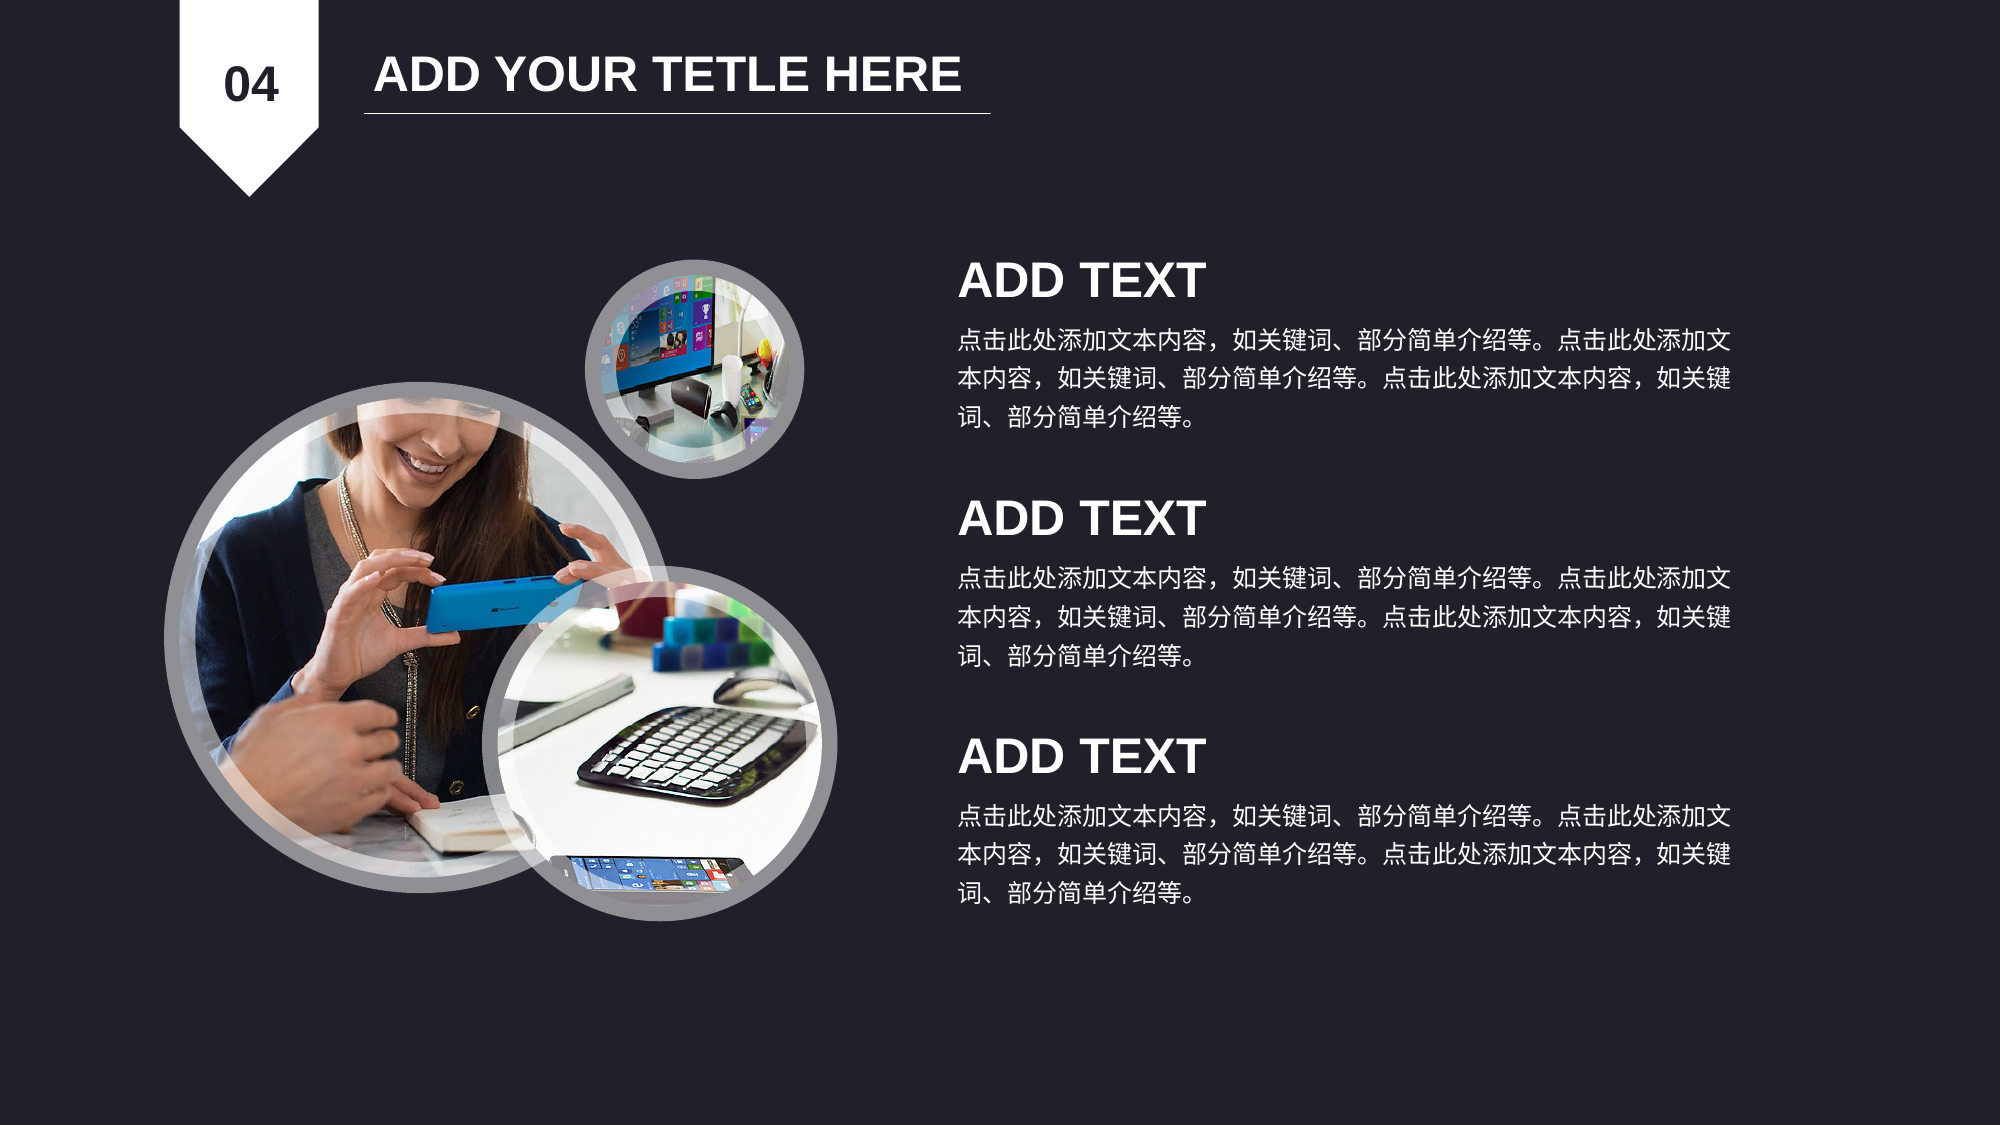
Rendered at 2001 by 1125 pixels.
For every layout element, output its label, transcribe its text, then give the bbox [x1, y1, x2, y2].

text_box ADD TEXT [942, 716, 1385, 783]
text_box [178, 396, 654, 879]
text_box 点击此处添加文本内容，如关键词、部分简单介绍等。点击此处添加文本内容，如关键词、部分简单介绍等。点击此处添加文本内容，如关键词、部分简单介绍等。 [942, 307, 1770, 440]
text_box 点击此处添加文本内容，如关键词、部分简单介绍等。点击此处添加文本内容，如关键词、部分简单介绍等。点击此处添加文本内容，如关键词、部分简单介绍等。 [942, 783, 1770, 916]
text_box [496, 580, 823, 907]
text_box ADD TEXT [942, 240, 1385, 307]
list 04 [208, 50, 309, 120]
text_box [599, 274, 790, 465]
list ADD YOUR TETLE HERE [358, 40, 984, 104]
text_box 点击此处添加文本内容，如关键词、部分简单介绍等。点击此处添加文本内容，如关键词、部分简单介绍等。点击此处添加文本内容，如关键词、部分简单介绍等。 [942, 545, 1770, 678]
text_box ADD TEXT [942, 478, 1385, 545]
